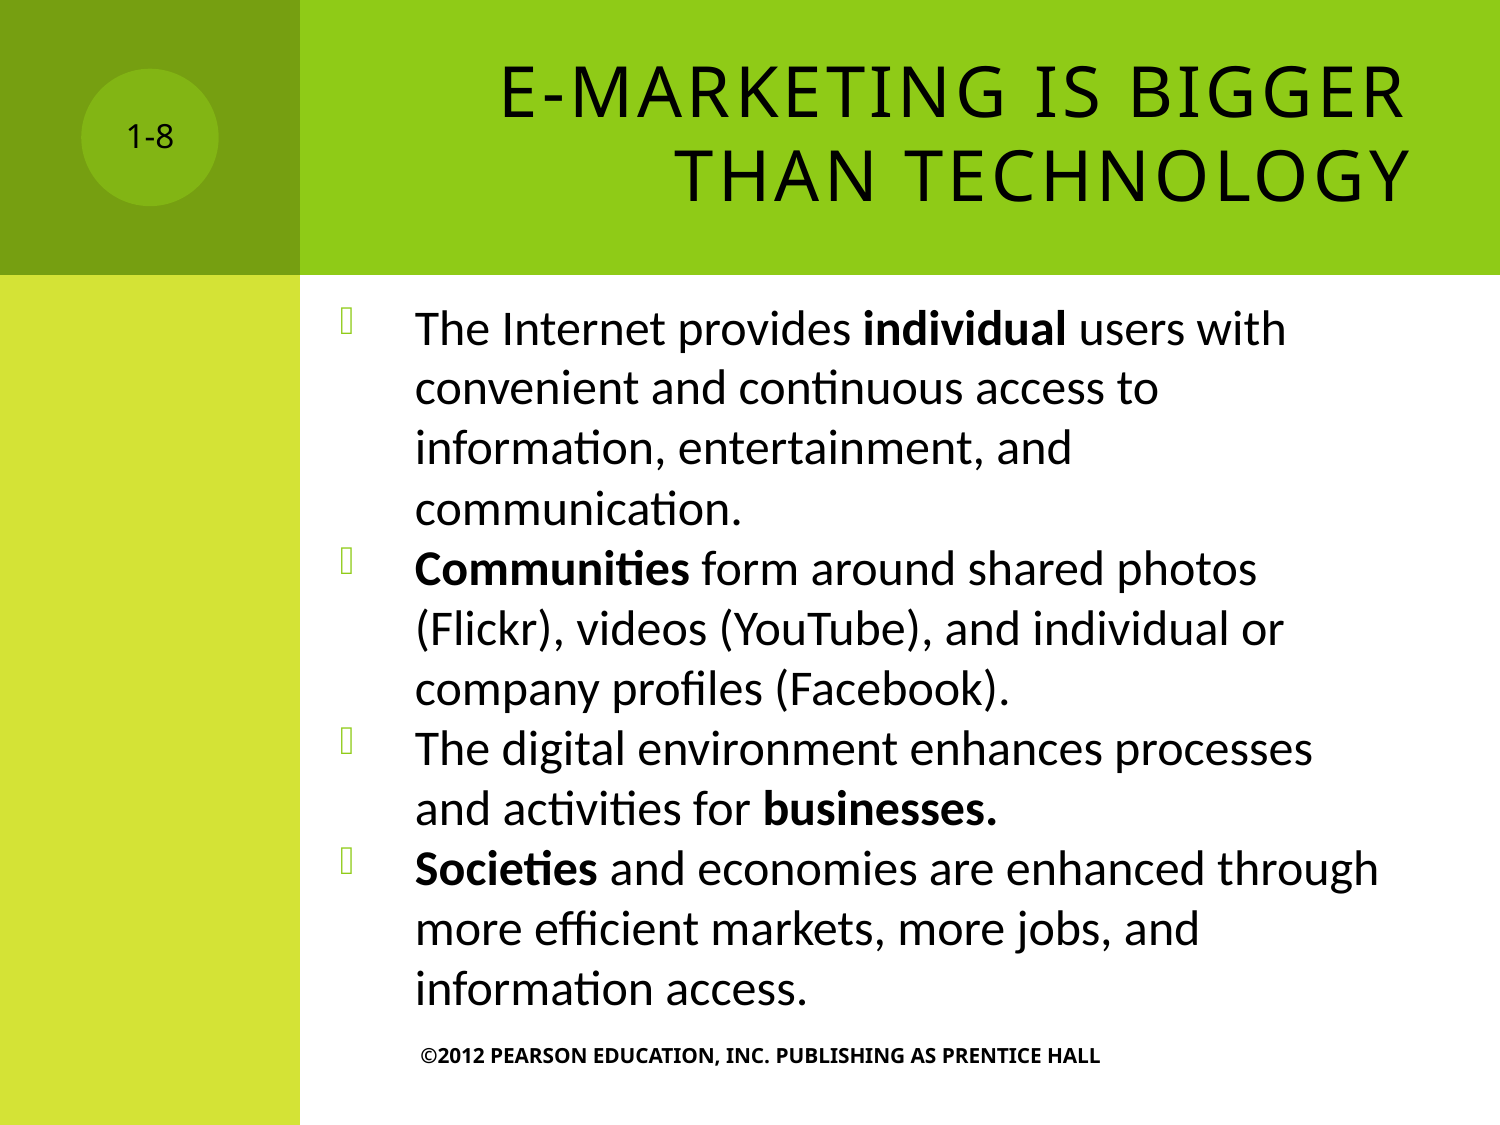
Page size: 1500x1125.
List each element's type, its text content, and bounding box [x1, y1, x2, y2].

title E-Marketing Is Bigger than Technology [399, 37, 1425, 225]
slide_number 1-8 [87, 87, 213, 188]
list The Internet provides individual users with convenient and continuous access to information, entertainment, and communication. Communities form around shared photos (Flickr), videos (YouTube), and individual or company profiles (Facebook). The digital environment enhances processes and activities for businesses. Societies and economies are enhanced through more efficient markets, more jobs, and information access. [324, 287, 1413, 1038]
footer ©2012 PEARSON EDUCATION, INC. PUBLISHING AS PRENTICE HALL [399, 1038, 1238, 1085]
